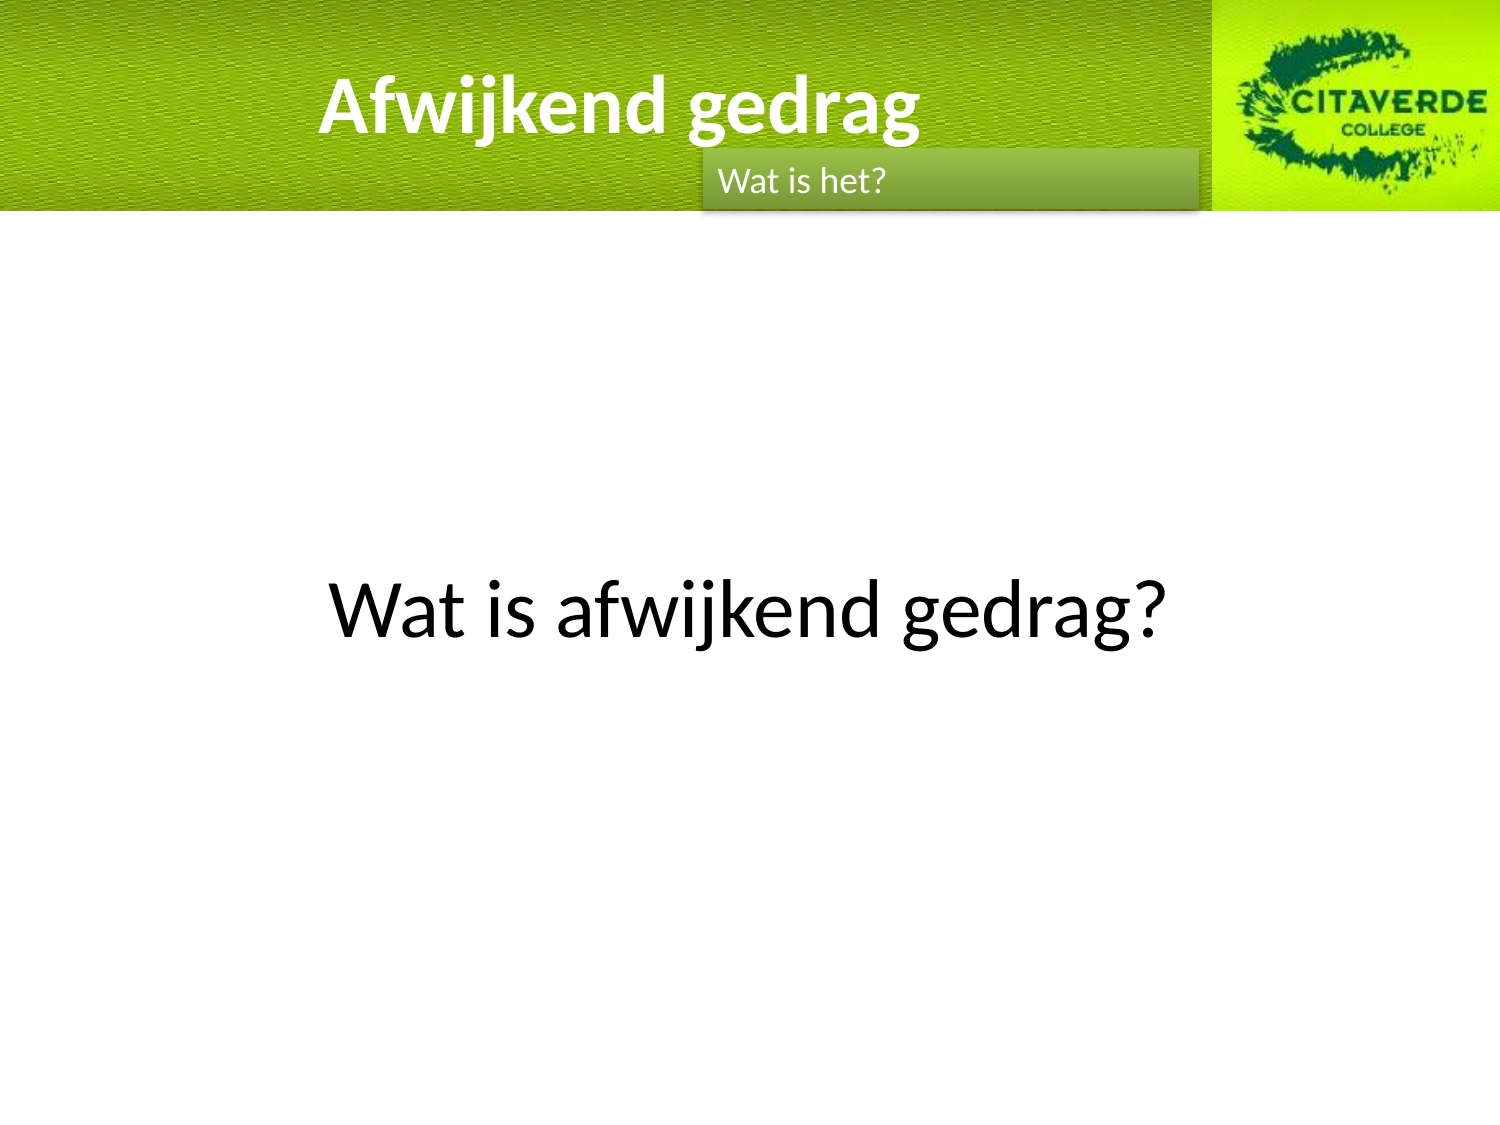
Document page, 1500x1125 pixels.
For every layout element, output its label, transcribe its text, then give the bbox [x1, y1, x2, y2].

title Wat is afwijkend gedrag? [111, 255, 1388, 953]
picture [0, 0, 1500, 212]
